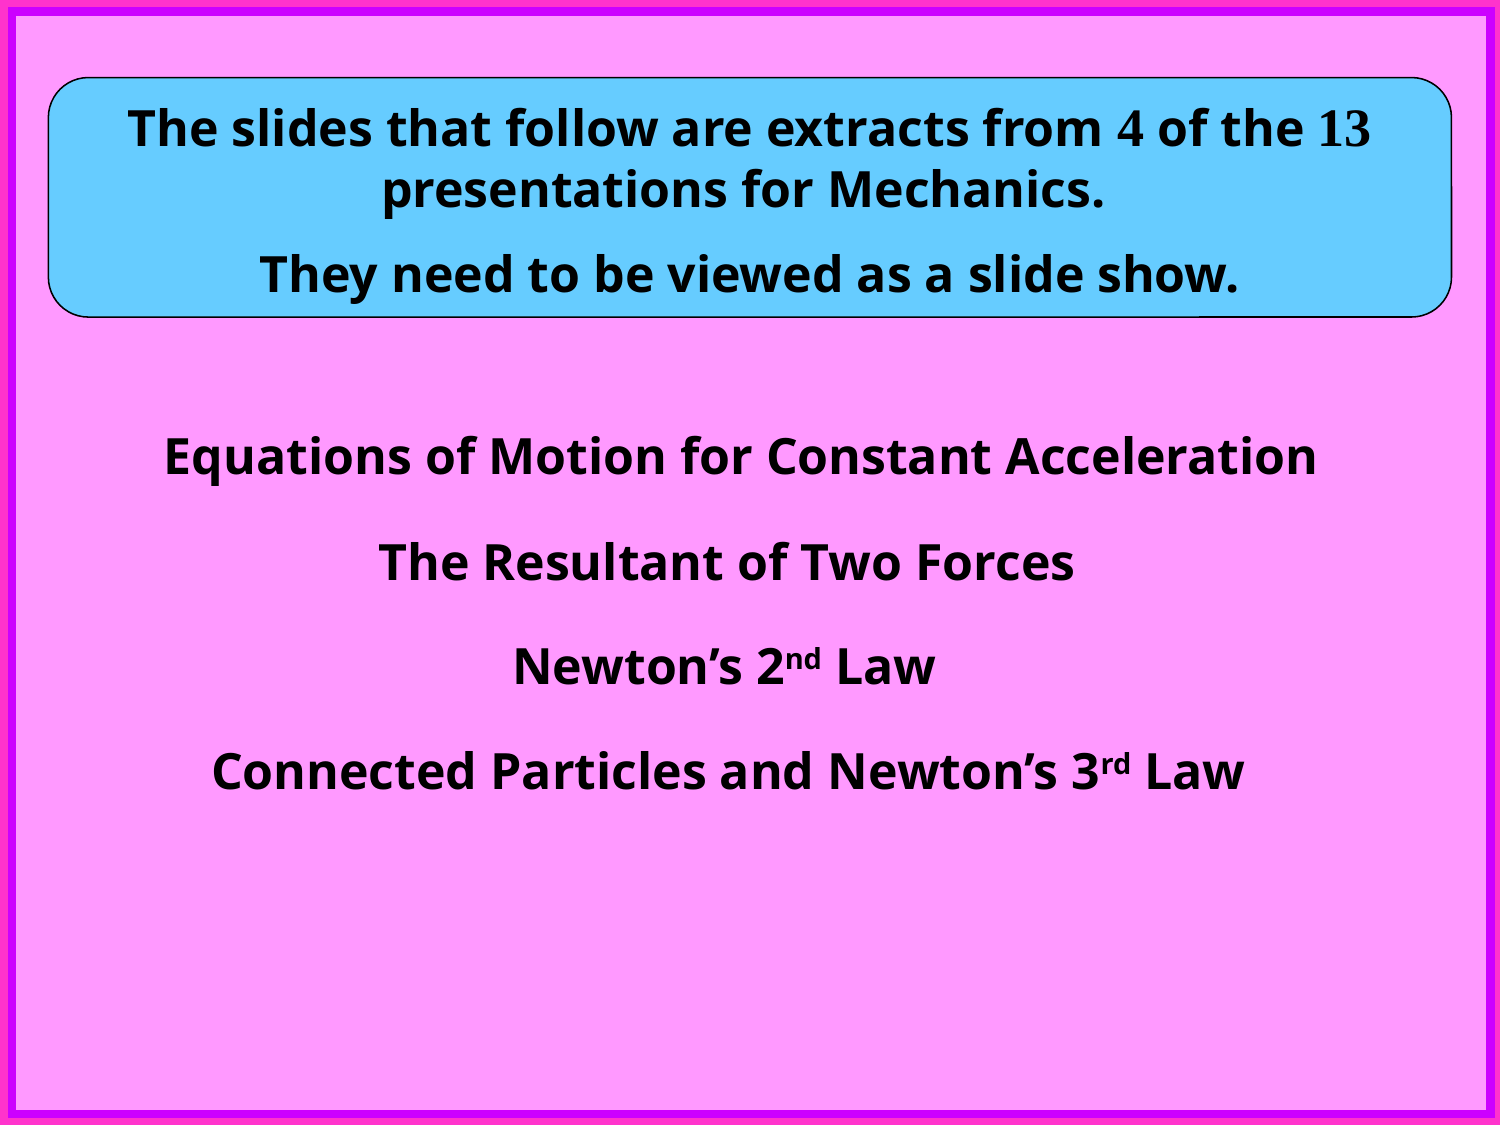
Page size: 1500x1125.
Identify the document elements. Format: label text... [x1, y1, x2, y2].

text_box The Resultant of Two Forces [363, 523, 1139, 598]
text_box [48, 77, 1452, 318]
text_box Equations of Motion for Constant Acceleration [149, 417, 1353, 493]
text_box Connected Particles and Newton’s 3rd Law [196, 731, 1306, 807]
text_box Newton’s 2nd Law [497, 627, 979, 703]
